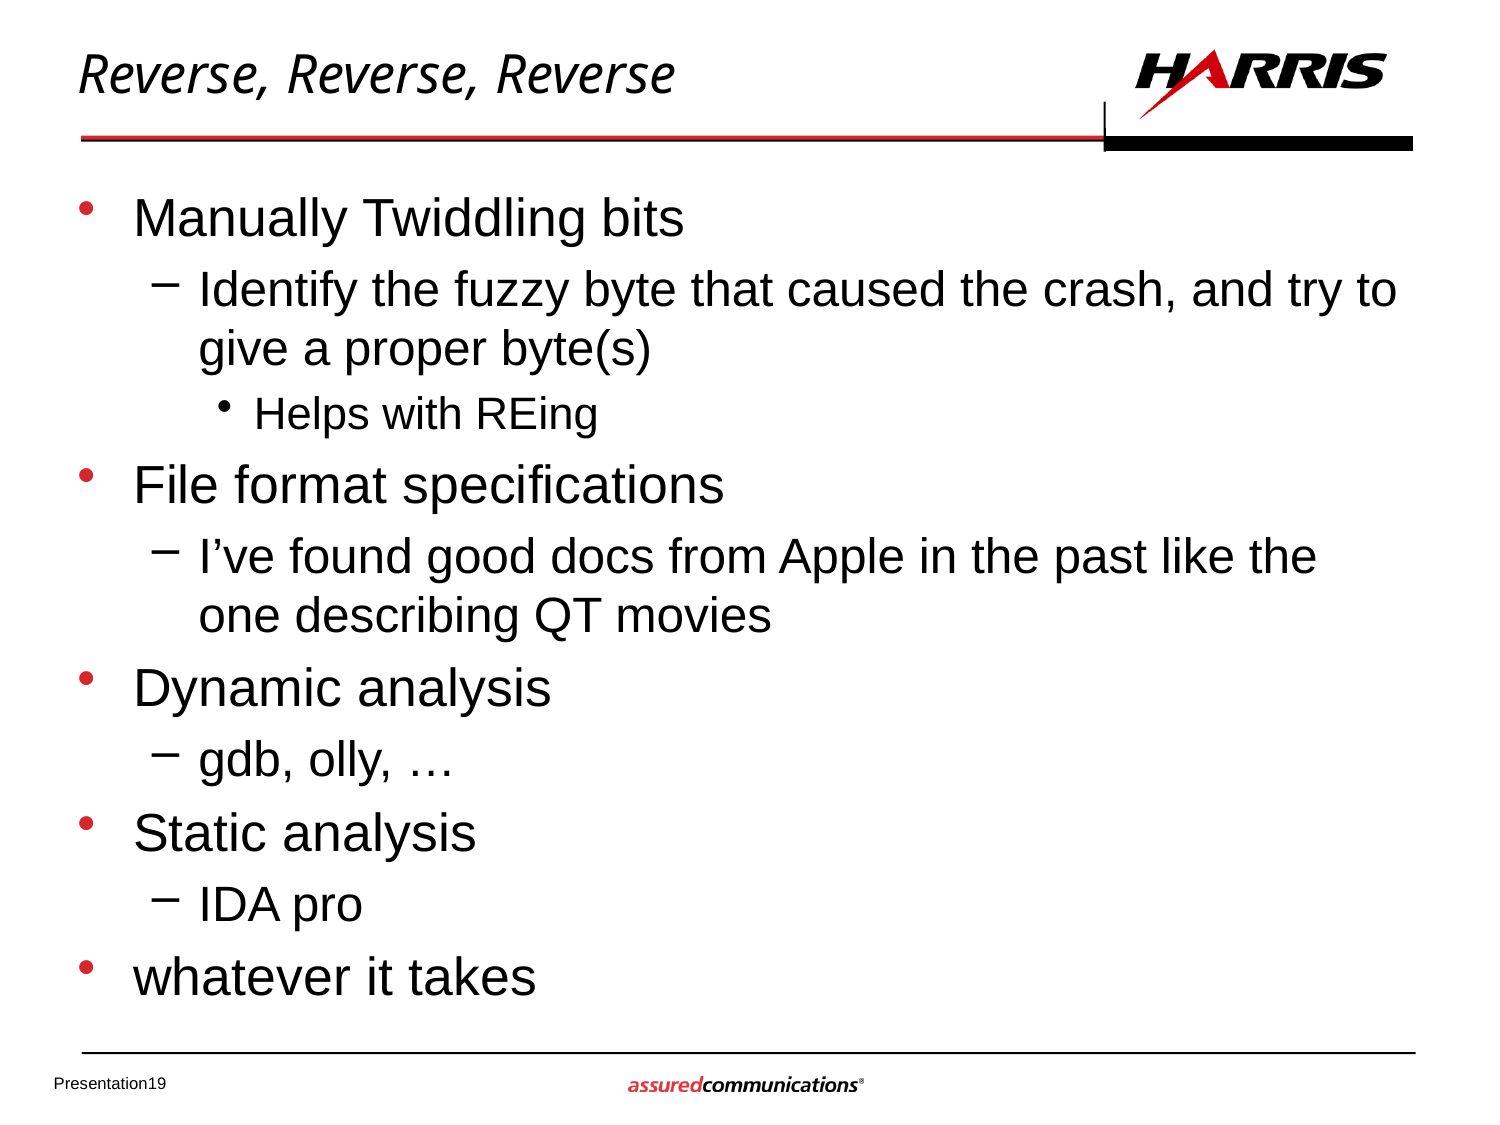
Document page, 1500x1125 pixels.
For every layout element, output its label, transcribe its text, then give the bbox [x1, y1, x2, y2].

title Reverse, Reverse, Reverse [62, 27, 951, 117]
list Manually Twiddling bits Identify the fuzzy byte that caused the crash, and try to give a proper byte(s) Helps with REing File format specifications I’ve found good docs from Apple in the past like the one describing QT movies Dynamic analysis gdb, olly, … Static analysis IDA pro whatever it takes [62, 174, 1429, 1020]
picture [1135, 49, 1387, 119]
picture [628, 1076, 864, 1092]
